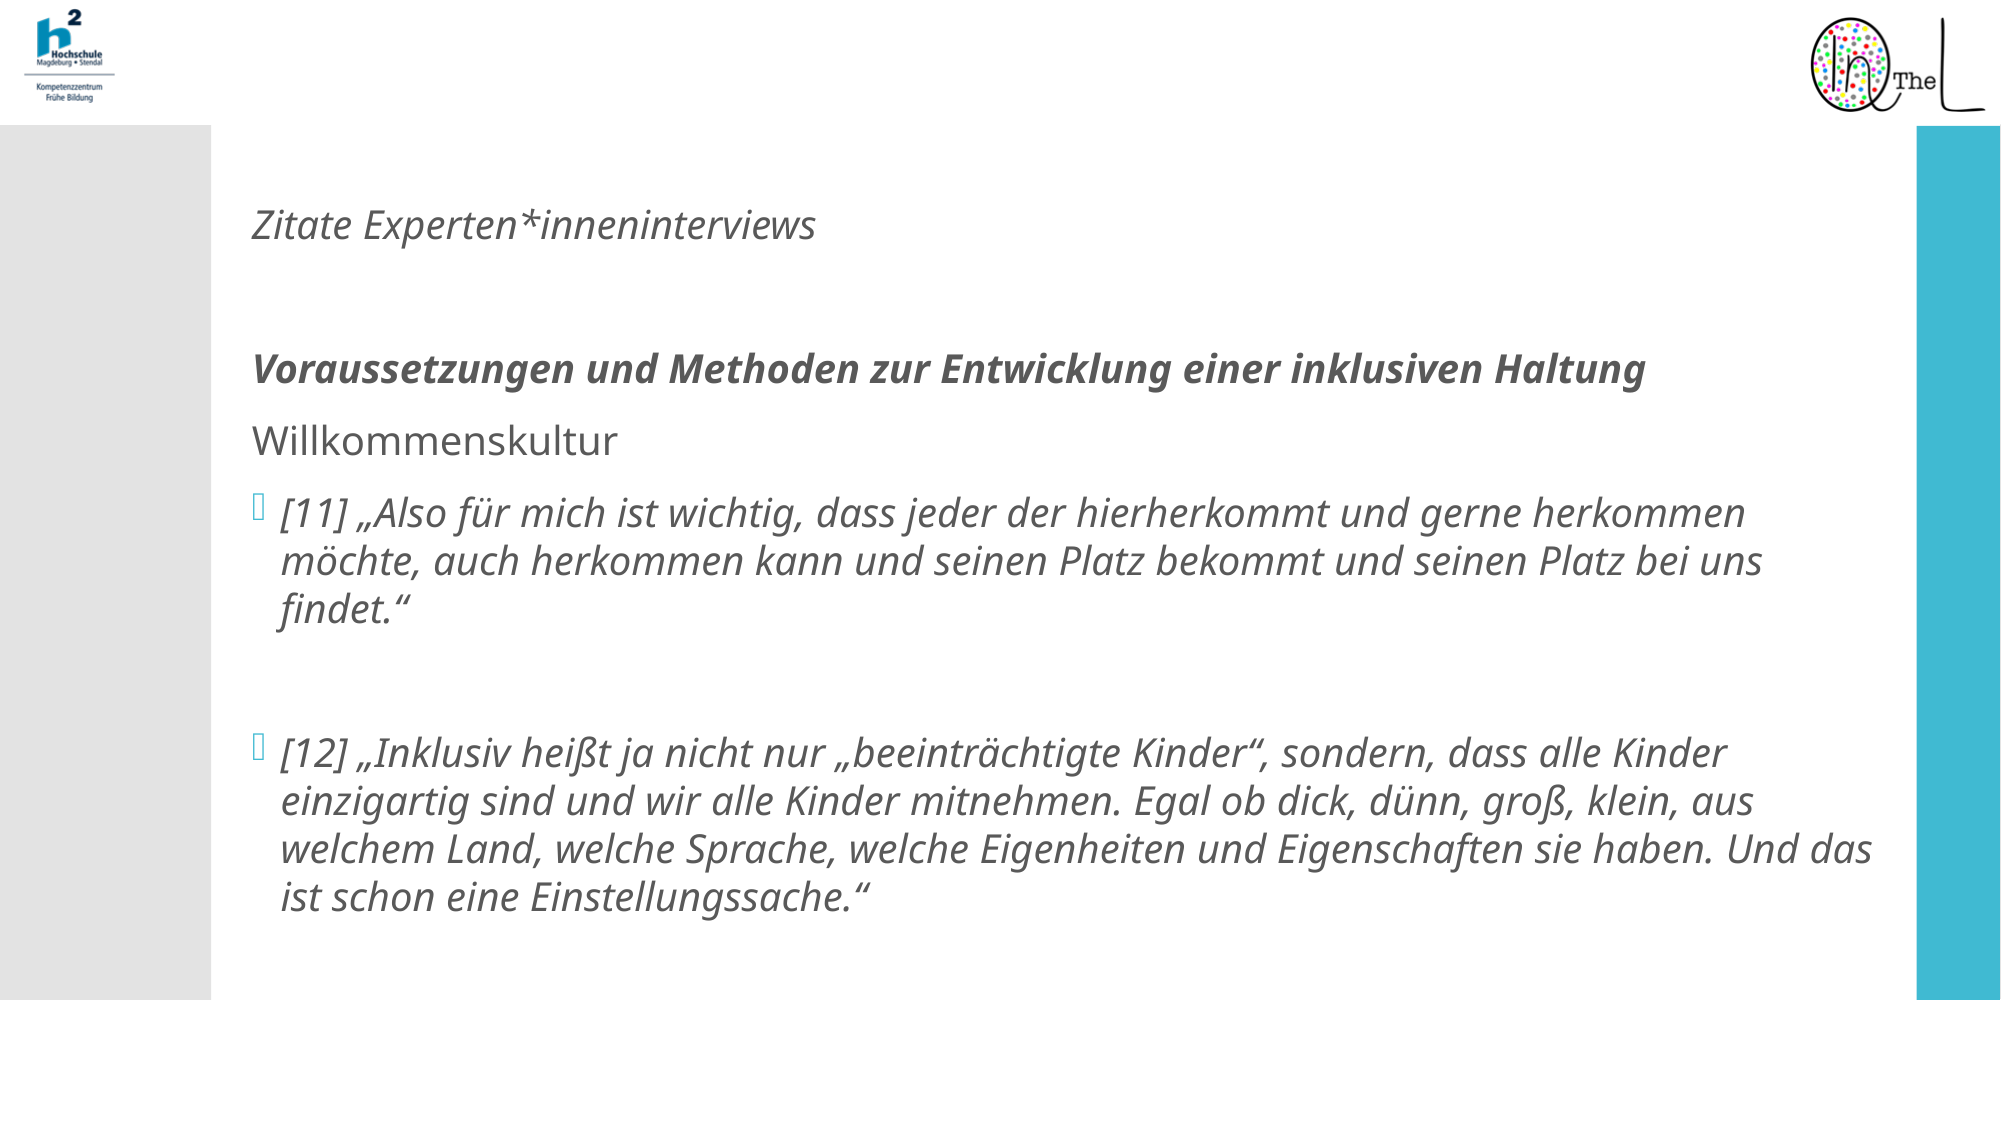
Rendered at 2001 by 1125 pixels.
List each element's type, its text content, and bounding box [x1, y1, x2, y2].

picture [1809, 17, 1987, 113]
list Zitate Experten*inneninterviews Voraussetzungen und Methoden zur Entwicklung einer inklusiven Haltung Willkommenskultur [11] „Also für mich ist wichtig, dass jeder der hierherkommt und gerne herkommen möchte, auch herkommen kann und seinen Platz bekommt und seinen Platz bei uns findet.“ [12] „Inklusiv heißt ja nicht nur „beeinträchtigte Kinder“, sondern, dass alle Kinder einzigartig sind und wir alle Kinder mitnehmen. Egal ob dick, dünn, groß, klein, aus welchem Land, welche Sprache, welche Eigenheiten und Eigenschaften sie haben. Und das ist schon eine Einstellungssache.“ [236, 191, 1891, 934]
text_box [1916, 125, 2000, 1001]
text_box [0, 0, 2000, 1125]
picture [13, 0, 127, 113]
text_box [0, 124, 212, 1001]
